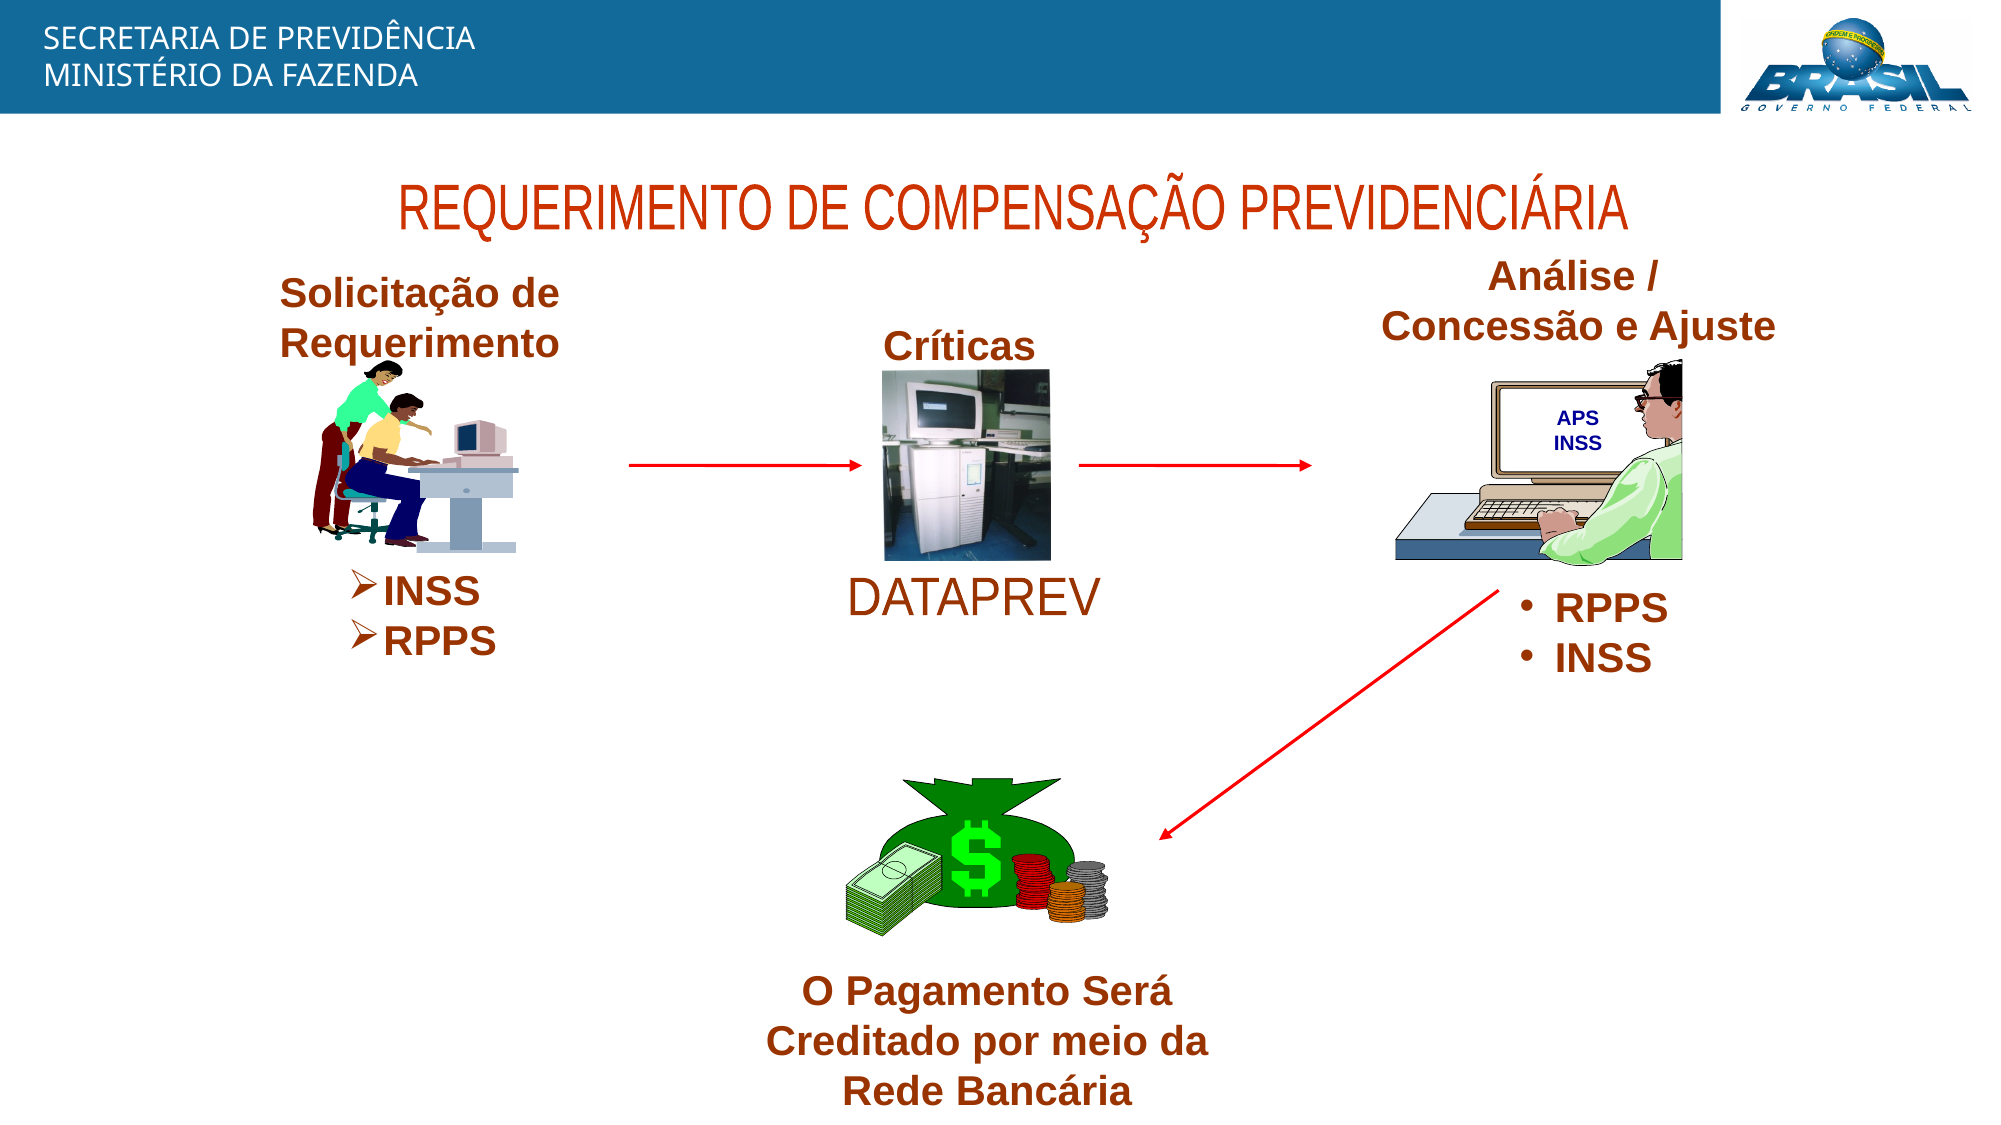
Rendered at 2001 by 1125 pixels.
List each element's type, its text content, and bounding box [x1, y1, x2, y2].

picture [1741, 18, 1972, 111]
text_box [845, 777, 1109, 937]
text_box Críticas [866, 310, 1054, 378]
text_box [1078, 459, 1313, 472]
text_box Solicitação de Requerimento [263, 257, 578, 374]
text_box [628, 459, 862, 472]
picture [311, 359, 519, 553]
picture [1395, 358, 1683, 566]
text_box O Pagamento Será Creditado por meio da Rede Bancária [712, 955, 1263, 1123]
text_box [1158, 590, 1499, 841]
text_box RPPS INSS [1519, 580, 1669, 681]
picture [882, 368, 1051, 561]
text_box Análise / Concessão e Ajuste [1278, 240, 1879, 358]
text_box INSS RPPS [347, 564, 497, 665]
